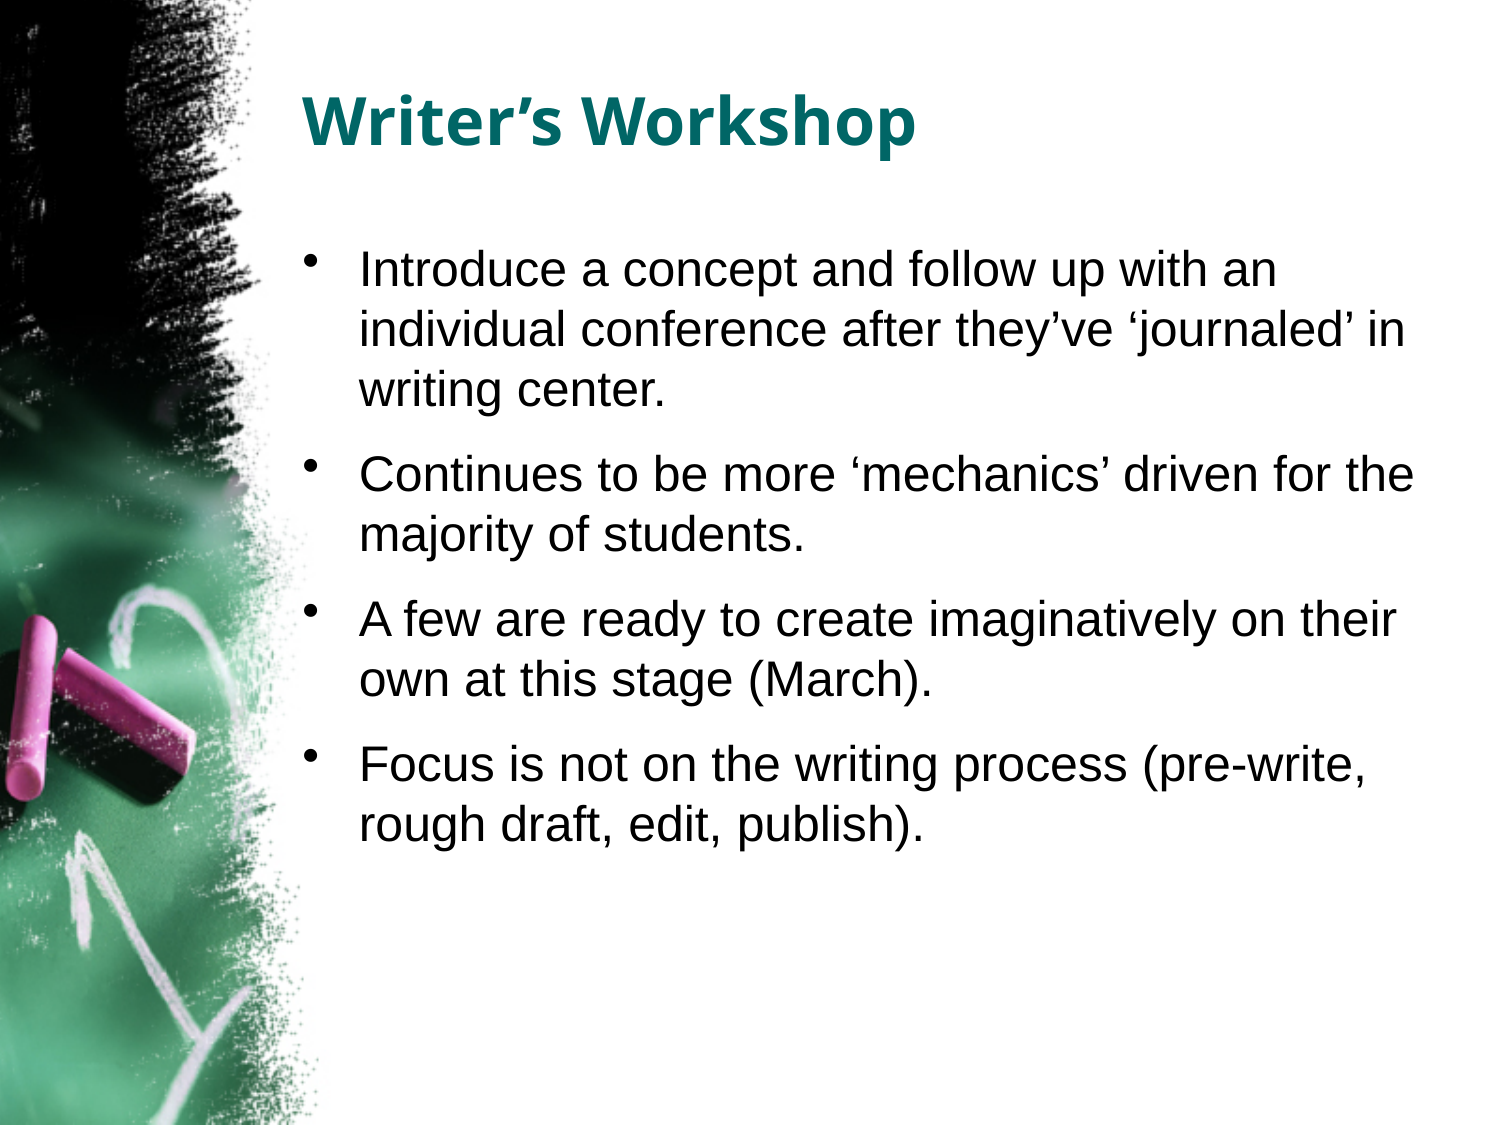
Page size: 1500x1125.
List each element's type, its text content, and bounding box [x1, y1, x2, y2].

picture [0, 0, 1500, 1125]
list Introduce a concept and follow up with an individual conference after they’ve ‘journaled’ in writing center. Continues to be more ‘mechanics’ driven for the majority of students. A few are ready to create imaginatively on their own at this stage (March). Focus is not on the writing process (pre-write, rough draft, edit, publish). [287, 228, 1438, 979]
title Writer’s Workshop [287, 50, 1438, 188]
